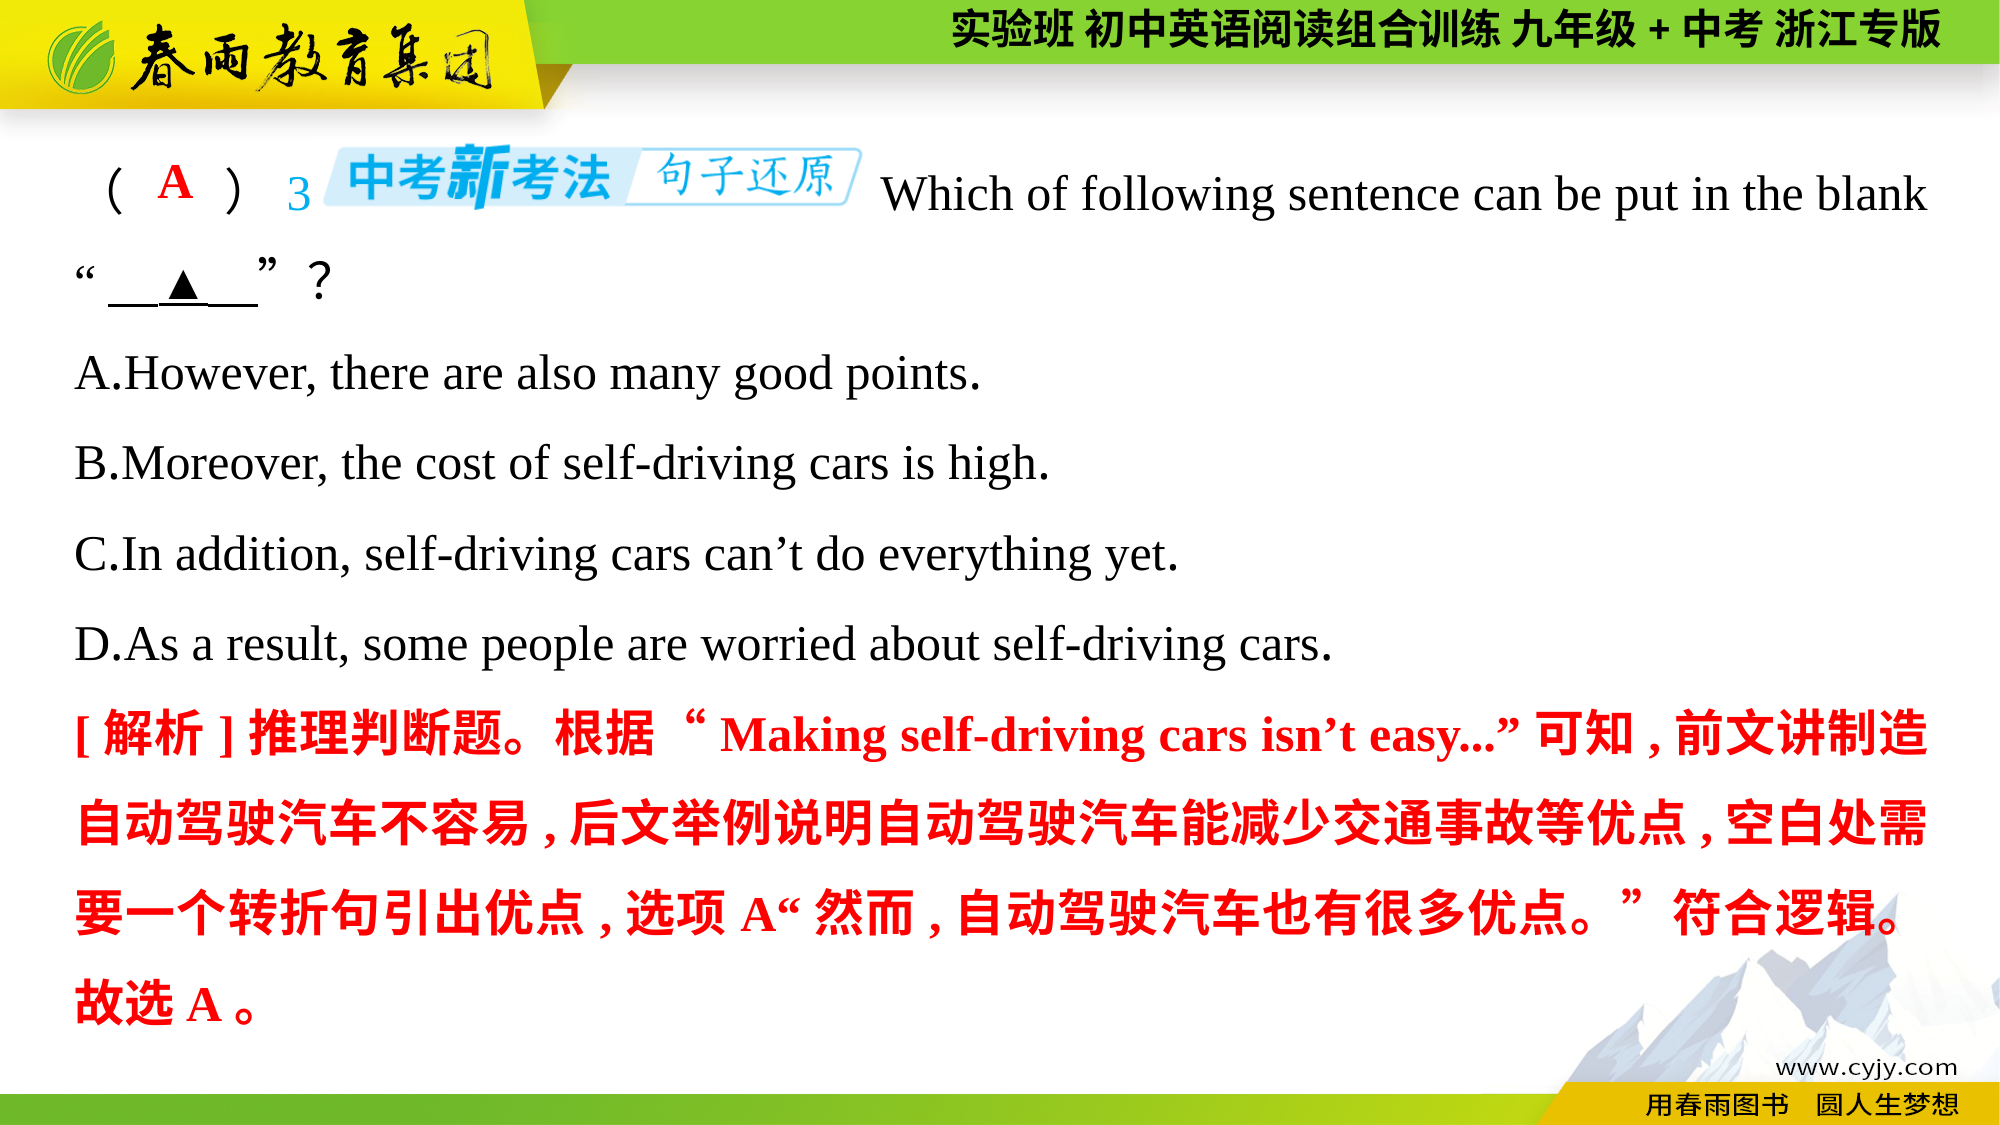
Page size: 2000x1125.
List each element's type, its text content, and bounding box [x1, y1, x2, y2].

list （ ）3. Which of following sentence can be put in the blank “ ▲ ”？ A.However, there are also many good points. B.Moreover, the cost of self-driving cars is high. C.In addition, self-driving cars can’t do everything yet. D.As a result, some people are worried about self-driving cars. [59, 122, 1944, 664]
picture [0, 0, 2000, 1125]
text_box A [142, 140, 209, 216]
text_box [解析]推理判断题。根据“Making self-driving cars isn’t easy...”可知,前文讲制造自动驾驶汽车不容易,后文举例说明自动驾驶汽车能减少交通事故等优点,空白处需要一个转折句引出优点,选项A“然而,自动驾驶汽车也有很多优点。”符合逻辑。故选A。 [59, 664, 1944, 1040]
